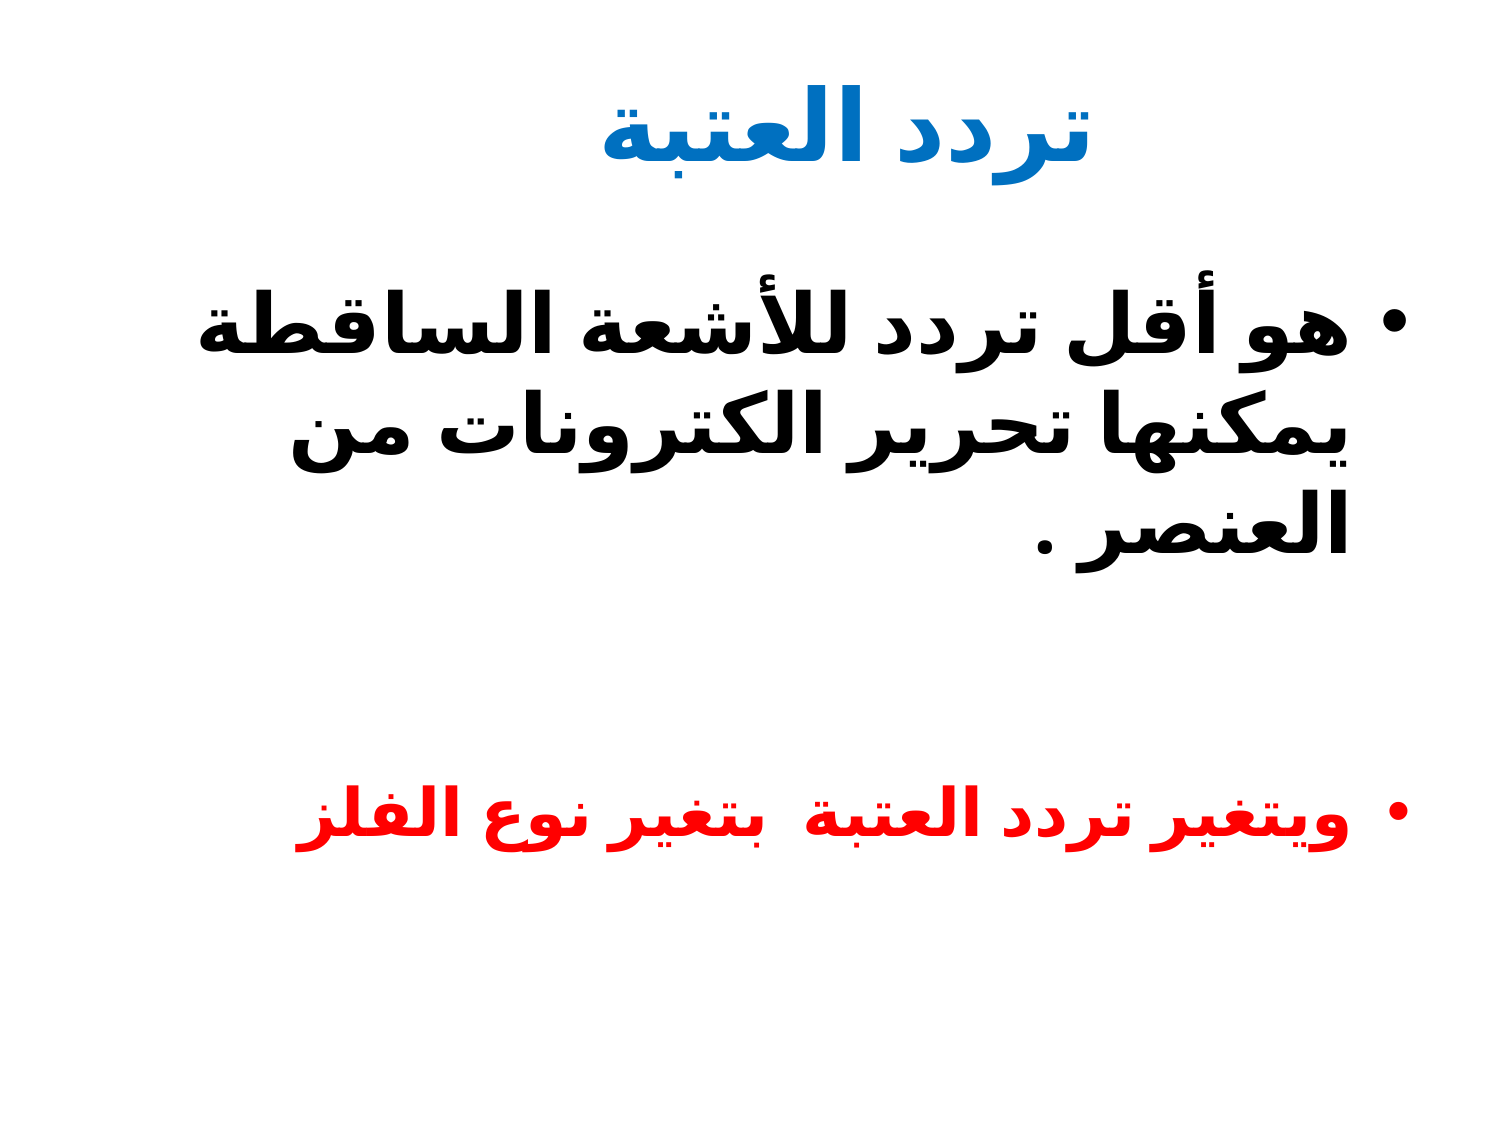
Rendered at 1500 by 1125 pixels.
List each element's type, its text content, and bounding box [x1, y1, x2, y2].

text_box تردد العتبة [557, 54, 1112, 190]
list هو أقل تردد للأشعة الساقطة يمكنها تحرير الكترونات من العنصر . ويتغير تردد العتبة بتغير نوع الفلز [75, 262, 1425, 1005]
